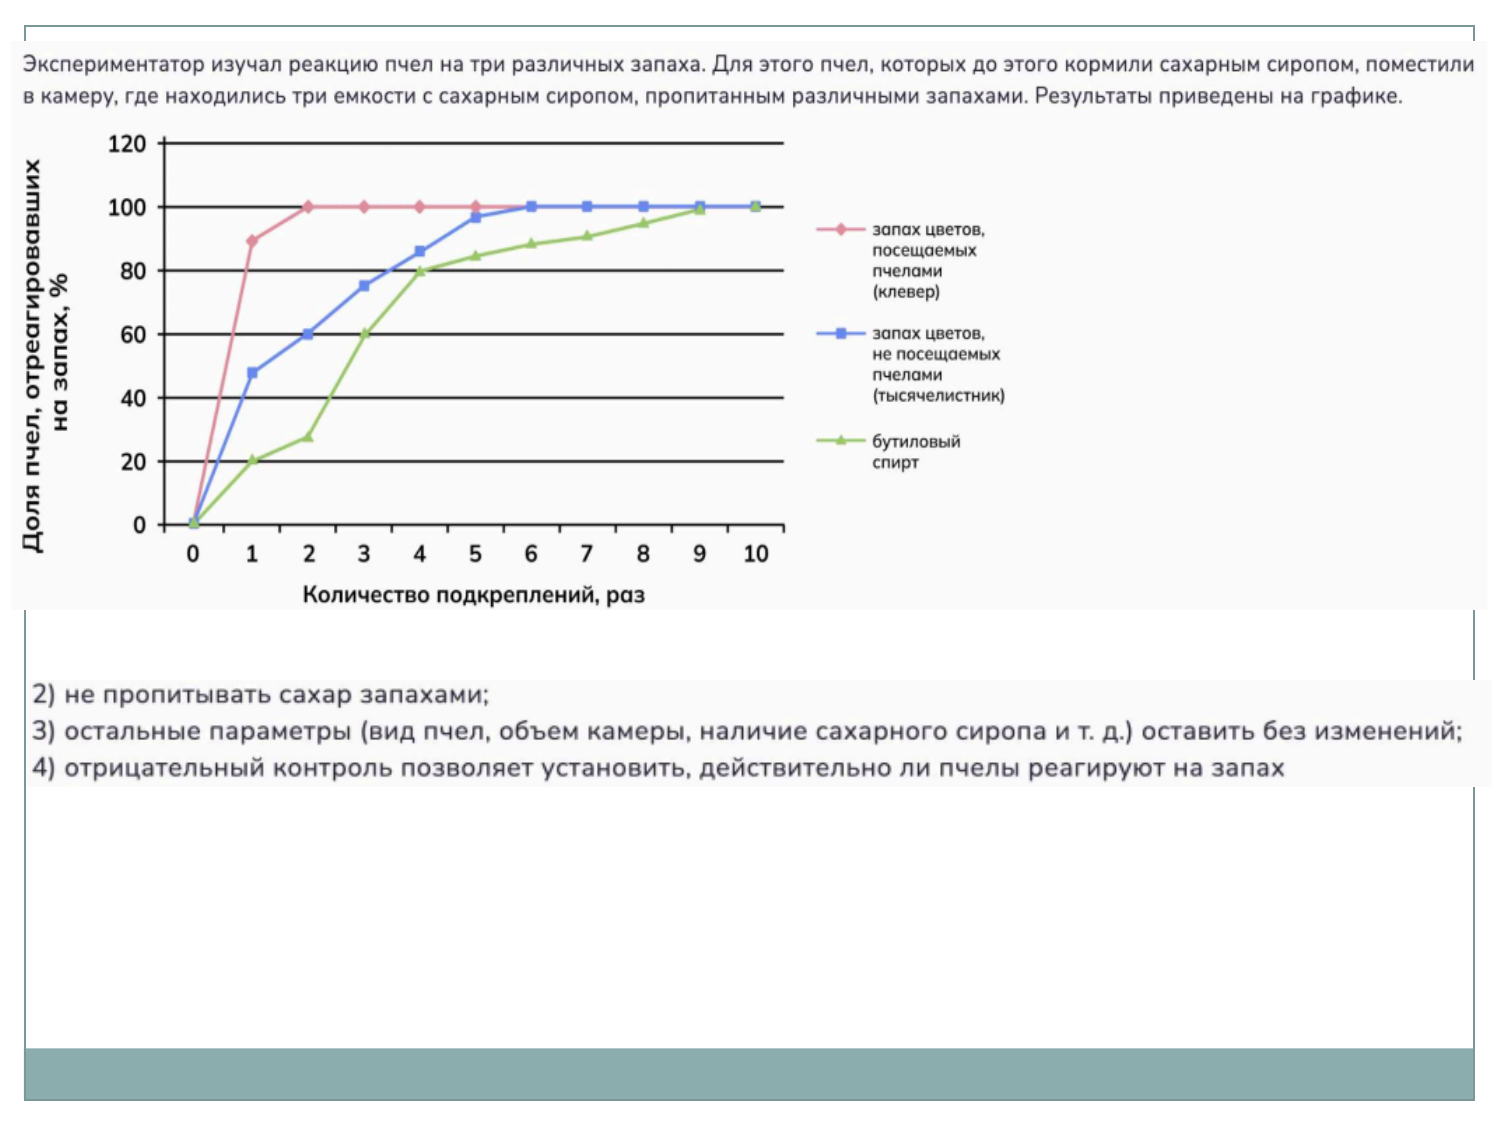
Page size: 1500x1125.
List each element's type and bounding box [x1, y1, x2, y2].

picture [26, 680, 1492, 788]
picture [0, 41, 1500, 610]
